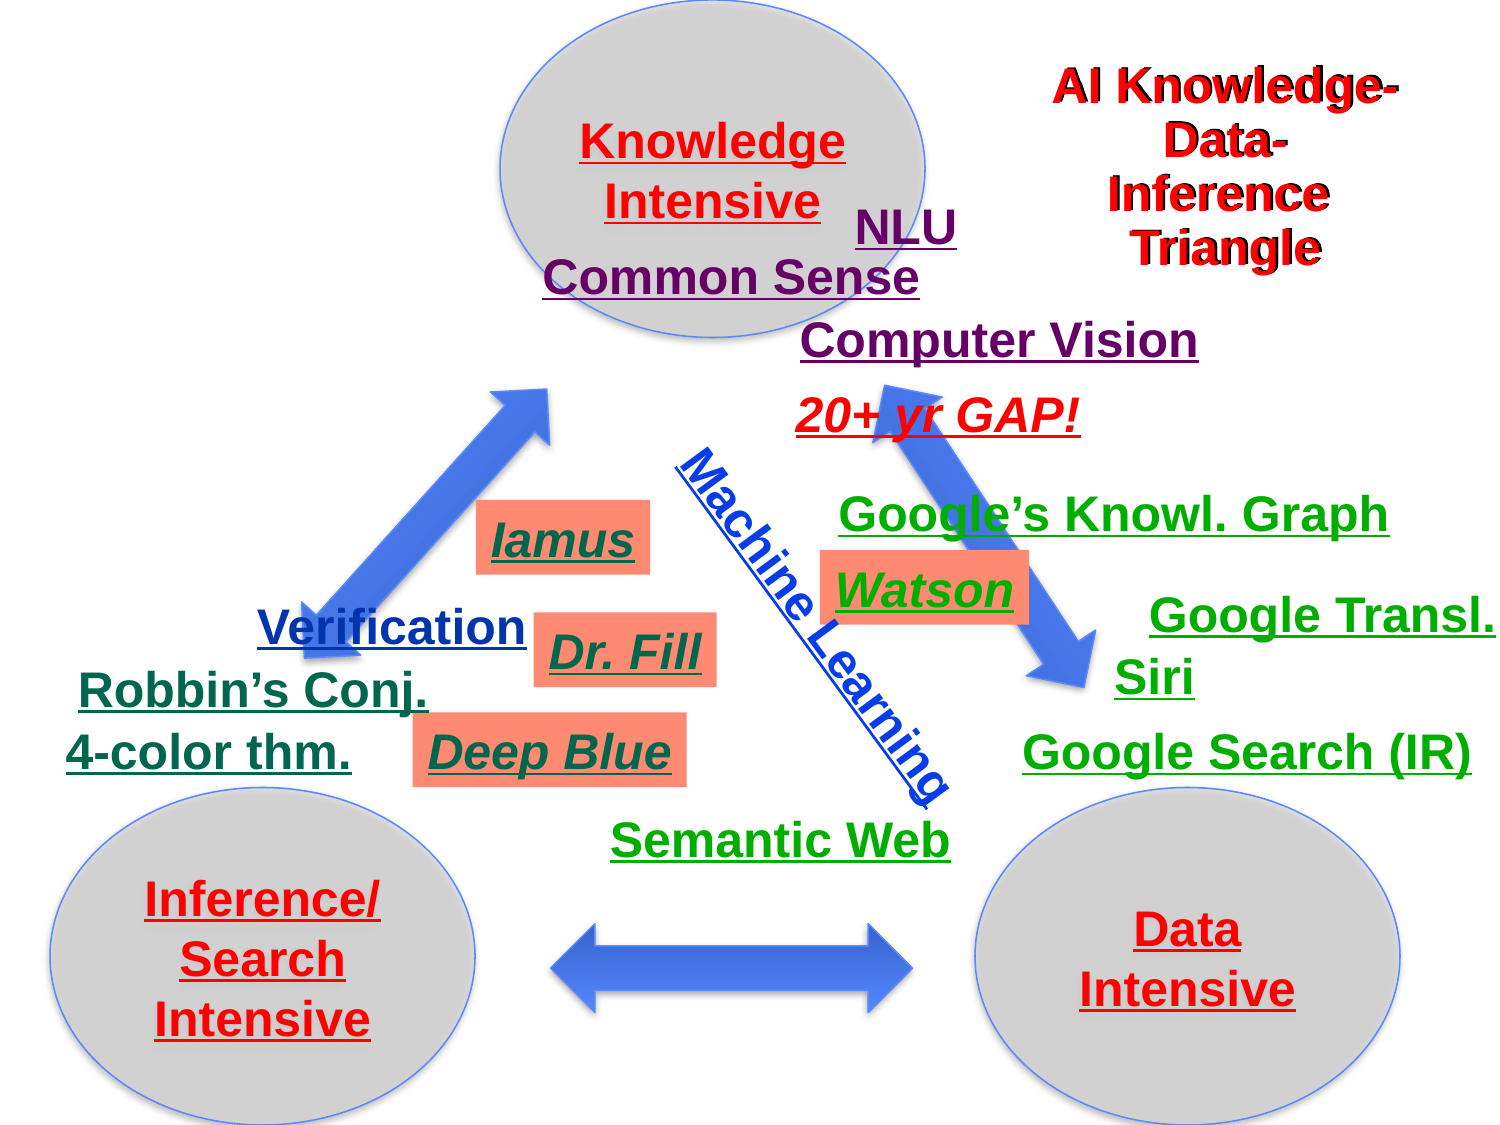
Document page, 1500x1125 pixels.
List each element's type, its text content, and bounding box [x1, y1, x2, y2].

text_box Semantic Web [595, 799, 966, 875]
text_box Google Transl. [1134, 574, 1500, 650]
text_box 4-color thm. [50, 711, 367, 787]
text_box Inference/Search Intensive [49, 787, 476, 1125]
text_box Siri [1099, 637, 1210, 713]
title AI Knowledge- Data- Inference Triangle [999, 24, 1451, 313]
text_box Deep Blue [412, 712, 687, 788]
text_box Google Search (IR) [1007, 712, 1488, 788]
text_box Knowledge Intensive [600, 313, 784, 339]
text_box 20+ yr GAP! [780, 374, 1096, 450]
text_box [549, 923, 914, 1014]
text_box Verification [242, 586, 542, 662]
text_box Robbin’s Conj. [63, 649, 444, 725]
text_box [341, 388, 551, 586]
text_box Dr. Fill [533, 612, 717, 688]
text_box [1016, 566, 1097, 689]
text_box Common Sense [527, 237, 935, 313]
text_box Knowledge Intensive [499, 0, 926, 253]
text_box Iamus [475, 499, 651, 575]
text_box Data Intensive [974, 788, 1401, 1125]
text_box [901, 450, 969, 474]
text_box Google’s Knowl. Graph [823, 474, 1405, 549]
text_box NLU [839, 187, 972, 263]
text_box Machine Learning [656, 418, 986, 800]
text_box Computer Vision [784, 299, 1214, 375]
text_box Watson [819, 549, 1030, 625]
